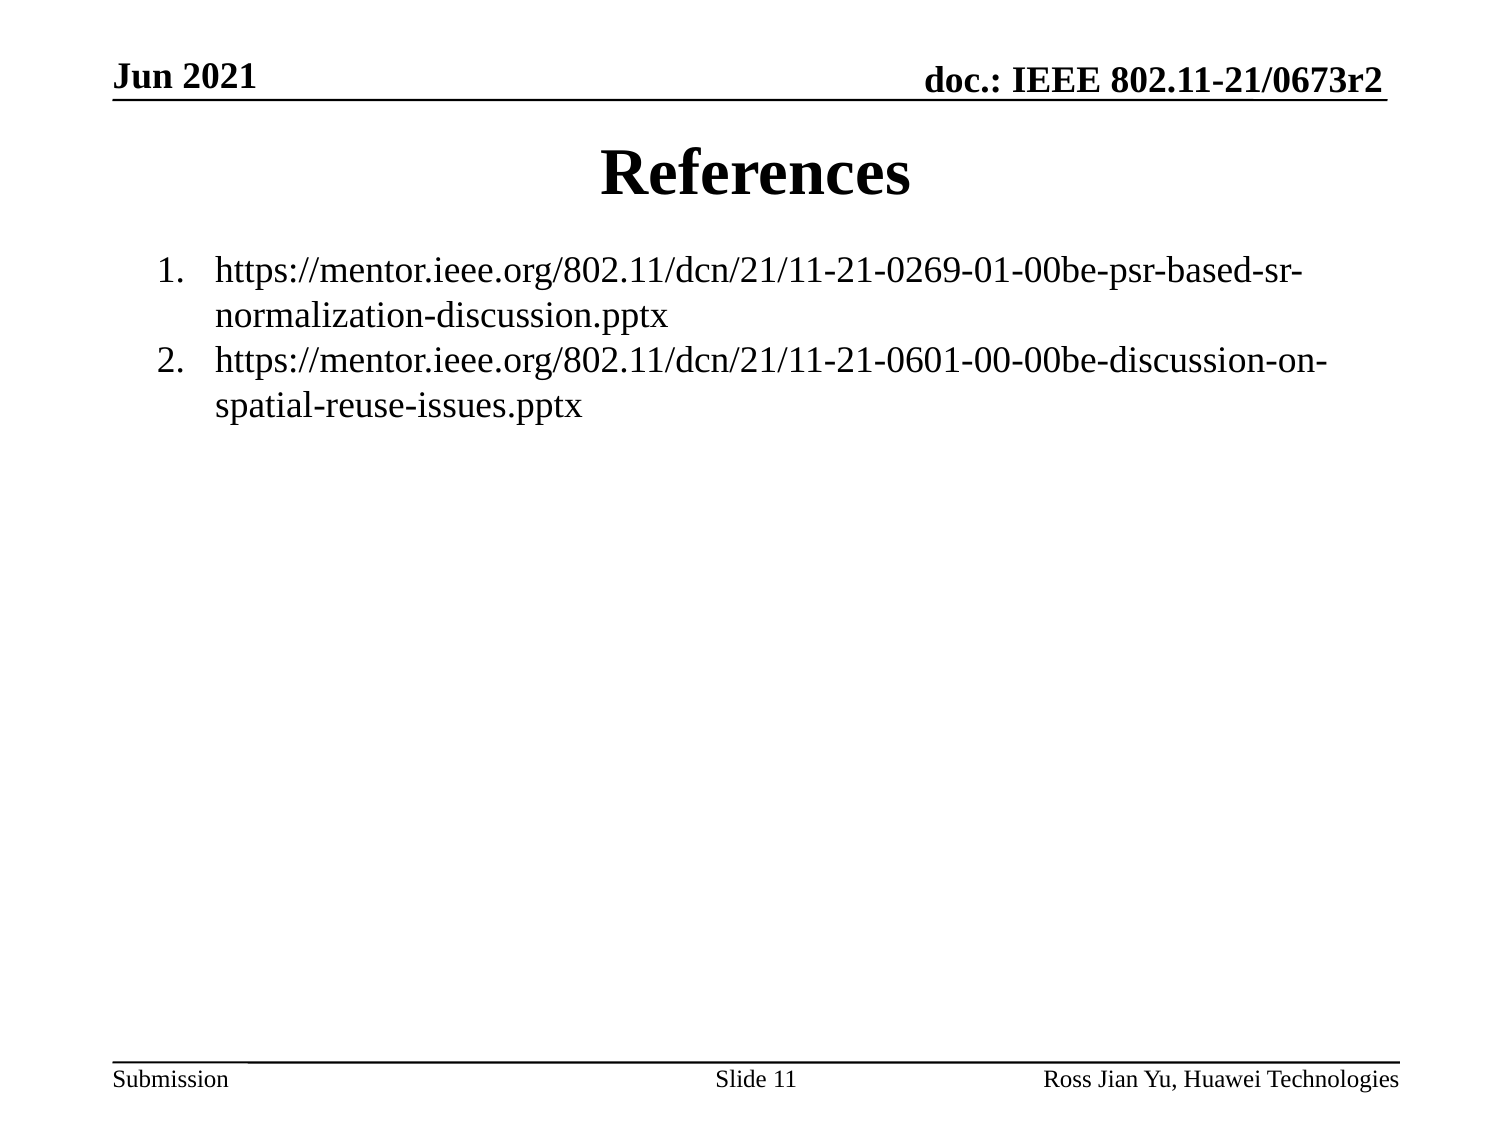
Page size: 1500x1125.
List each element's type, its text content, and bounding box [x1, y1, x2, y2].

list https://mentor.ieee.org/802.11/dcn/21/11-21-0269-01-00be-psr-based-sr-normalization-discussion.pptx https://mentor.ieee.org/802.11/dcn/21/11-21-0601-00-00be-discussion-on-spatial-reuse-issues.pptx [112, 237, 1388, 913]
text_box References [99, 124, 1413, 212]
slide_number Slide 11 [712, 1061, 800, 1093]
